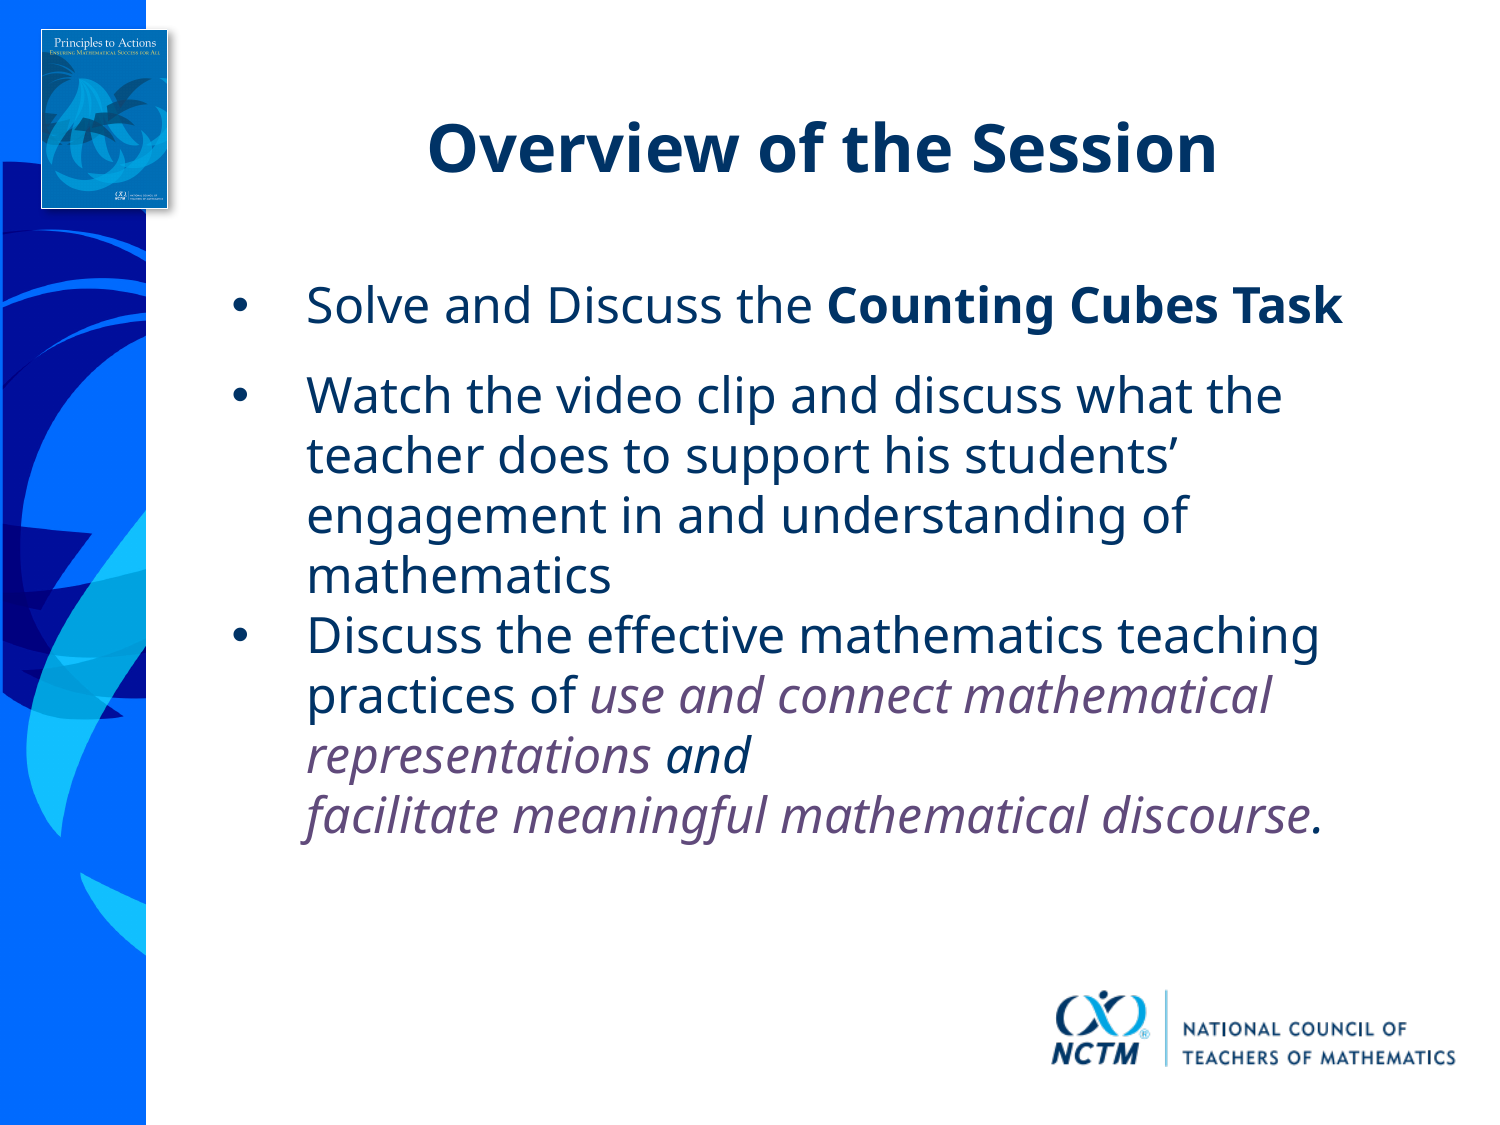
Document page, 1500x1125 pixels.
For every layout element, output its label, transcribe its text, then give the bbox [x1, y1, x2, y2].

picture [1034, 969, 1474, 1085]
text_box Overview of the Session [151, 52, 1500, 240]
text_box Solve and Discuss the Counting Cubes Task Watch the video clip and discuss what the teacher does to support his students’ engagement in and understanding of mathematics Discuss the effective mathematics teaching practices of use and connect mathematical representations and facilitate meaningful mathematical discourse. [216, 266, 1371, 1028]
picture [0, 0, 168, 1125]
